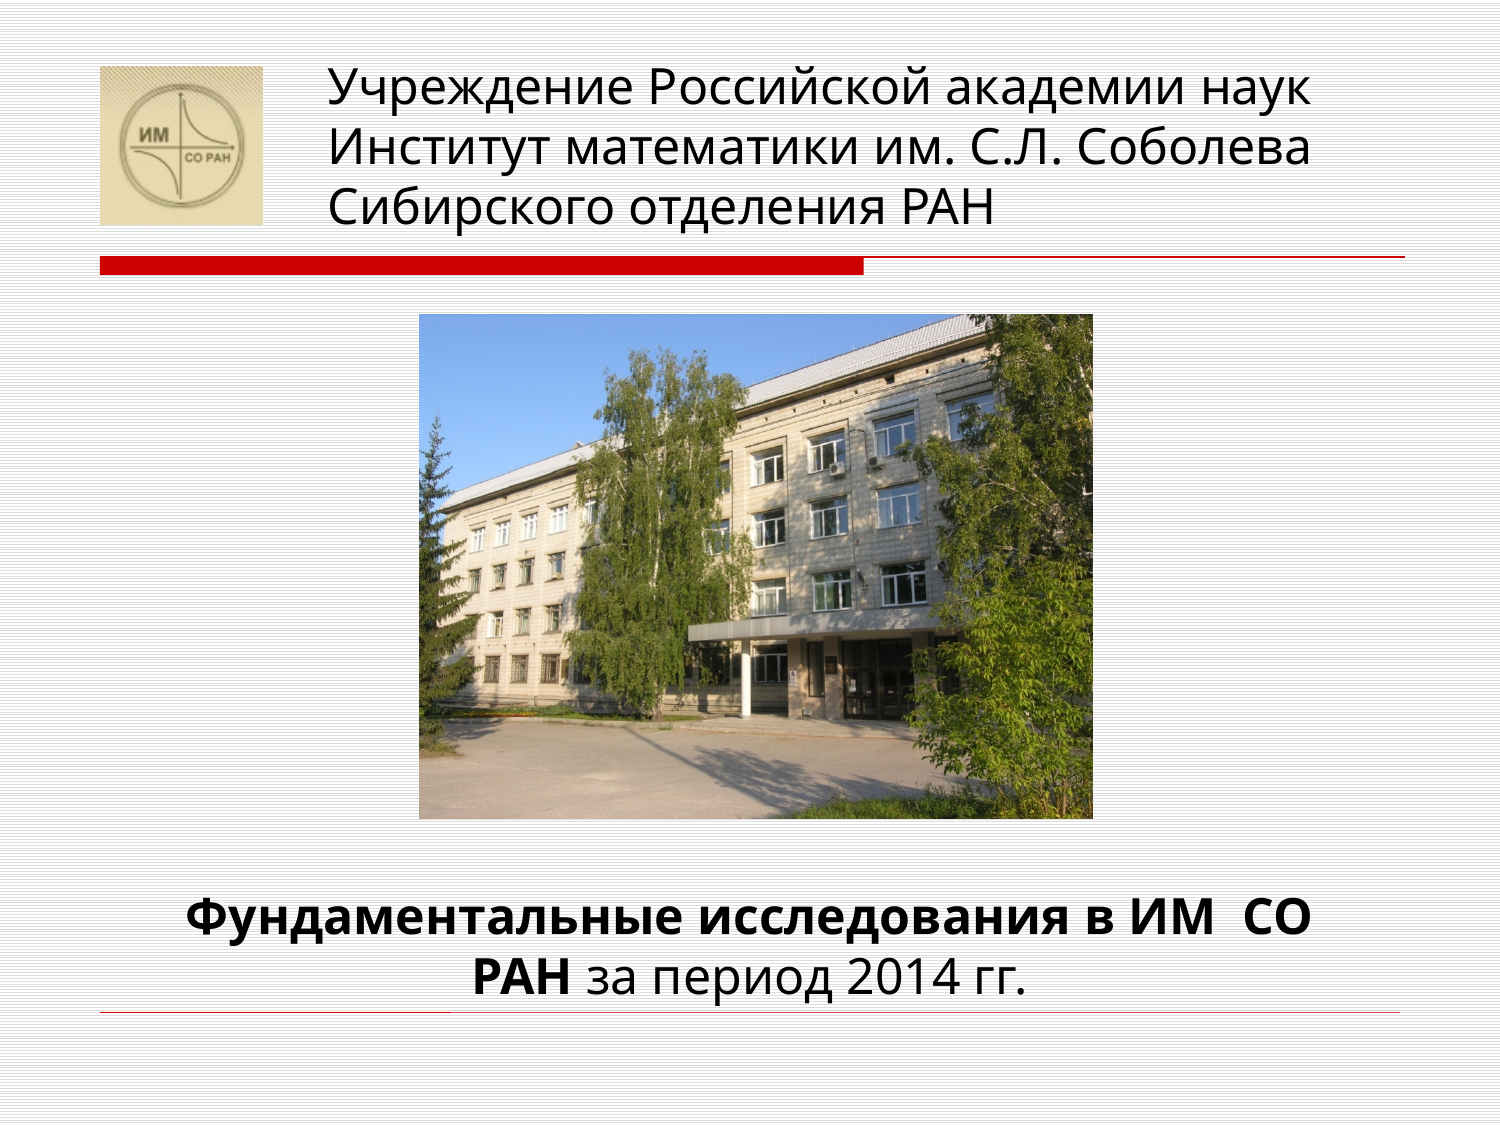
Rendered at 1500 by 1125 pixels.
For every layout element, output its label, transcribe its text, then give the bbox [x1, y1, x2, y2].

picture [419, 314, 1093, 820]
text_box Фундаментальные исследования в ИМ СО РАН за период 2014 гг. [147, 811, 1353, 1012]
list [99, 66, 263, 225]
title Учреждение Российской академии наук Институт математики им. С.Л. Соболева Сибирского отделения РАН [312, 42, 1406, 243]
